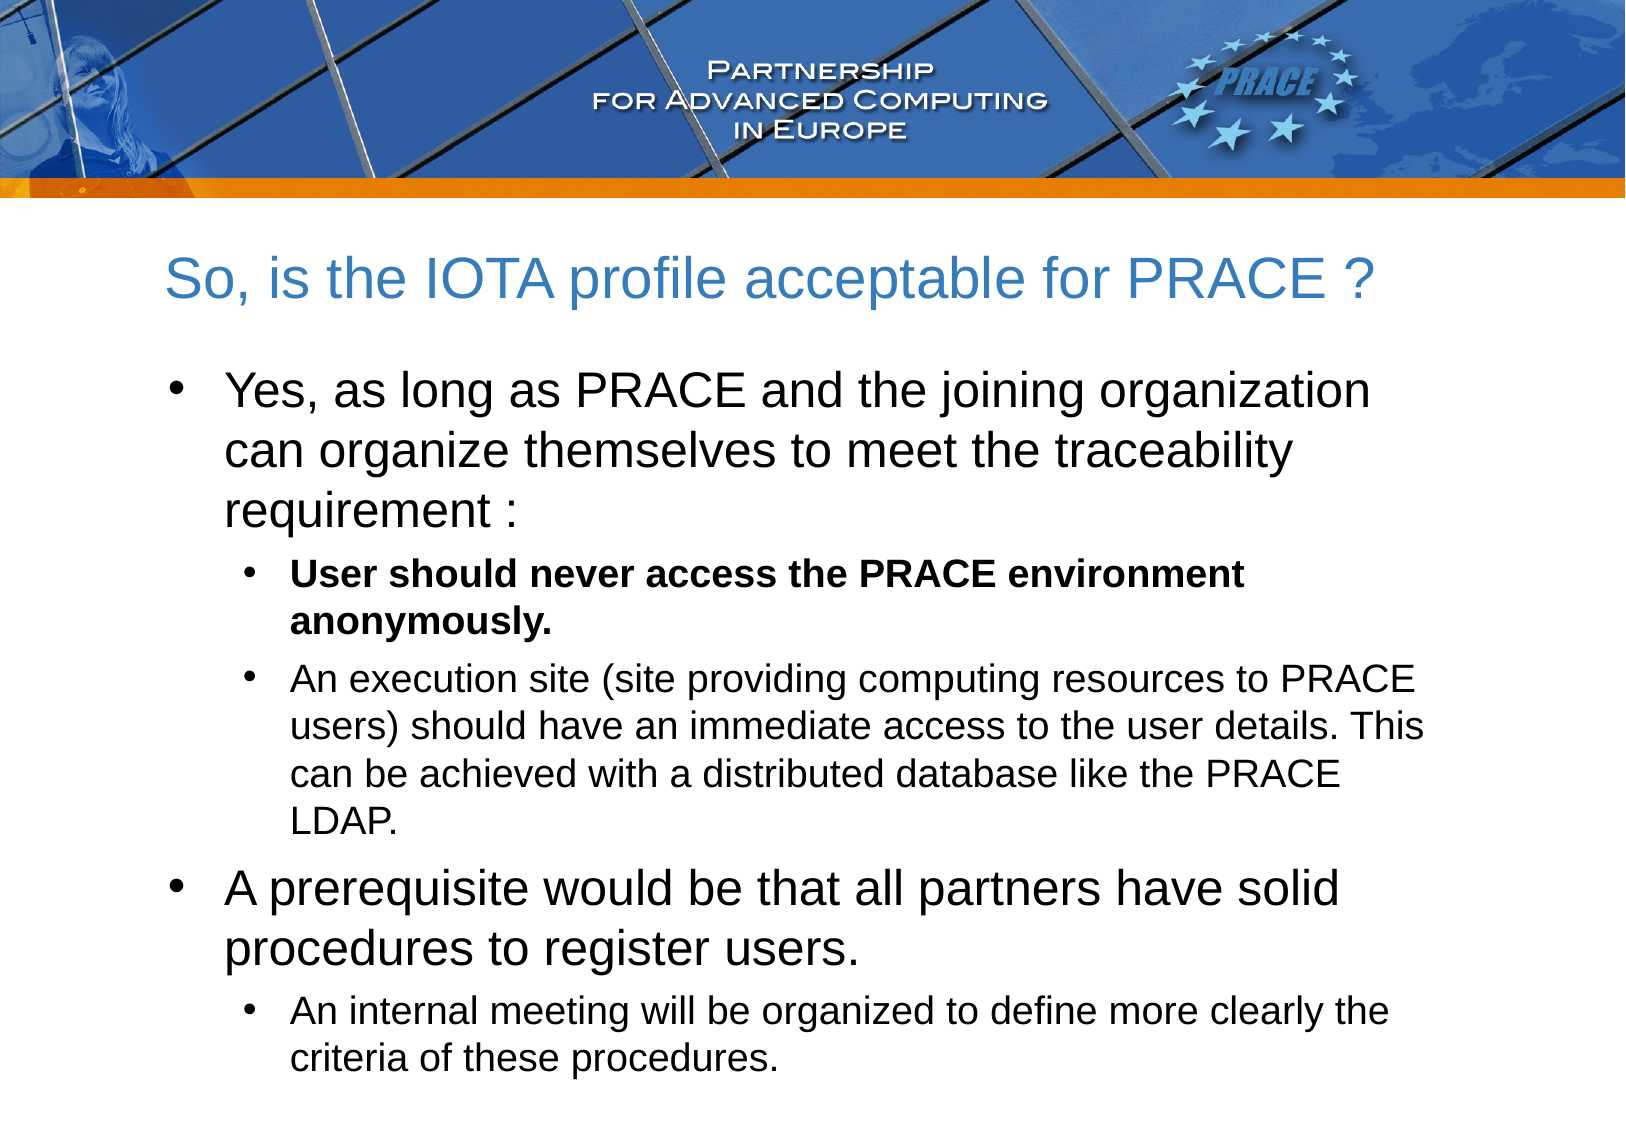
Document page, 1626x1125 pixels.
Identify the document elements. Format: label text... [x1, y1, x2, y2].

title So, is the IOTA profile acceptable for PRACE ? [149, 212, 1449, 340]
picture [0, 0, 1625, 198]
list Yes, as long as PRACE and the joining organization can organize themselves to meet the traceability requirement : User should never access the PRACE environment anonymously. An execution site (site providing computing resources to PRACE users) should have an immediate access to the user details. This can be achieved with a distributed database like the PRACE LDAP. A prerequisite would be that all partners have solid procedures to register users. An internal meeting will be organized to define more clearly the criteria of these procedures. [152, 349, 1450, 1023]
